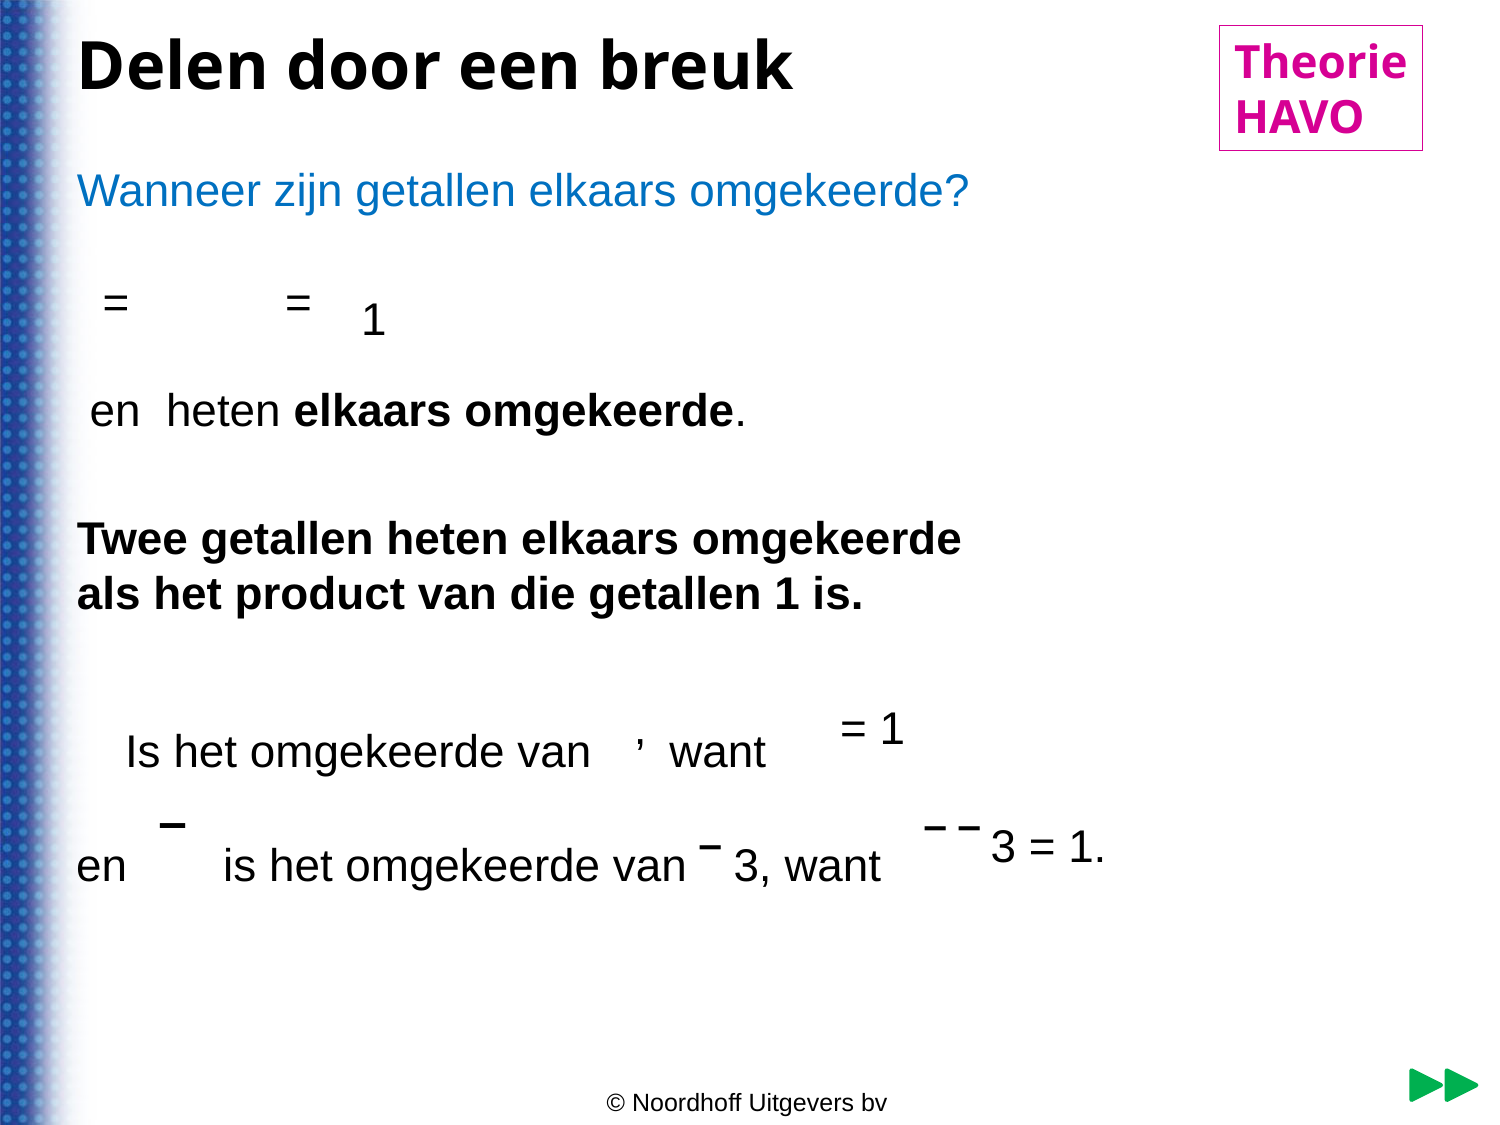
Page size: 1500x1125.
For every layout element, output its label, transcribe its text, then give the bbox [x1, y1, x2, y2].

text_box 1 [346, 282, 402, 353]
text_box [1411, 1070, 1477, 1101]
text_box Is het omgekeerde van [110, 714, 607, 785]
text_box © Noordhoff Uitgevers bv [591, 1079, 904, 1125]
text_box Theorie HAVO [1219, 25, 1423, 151]
picture [0, 0, 1500, 1125]
text_box Delen door een breuk [62, 15, 1305, 111]
text_box en [61, 828, 143, 899]
text_box Twee getallen heten elkaars omgekeerde als het product van die getallen 1 is. [62, 501, 987, 627]
text_box Wanneer zijn getallen elkaars omgekeerde? [62, 153, 1081, 223]
text_box want [654, 714, 782, 785]
text_box is het omgekeerde van ¯ 3, want [208, 828, 897, 899]
